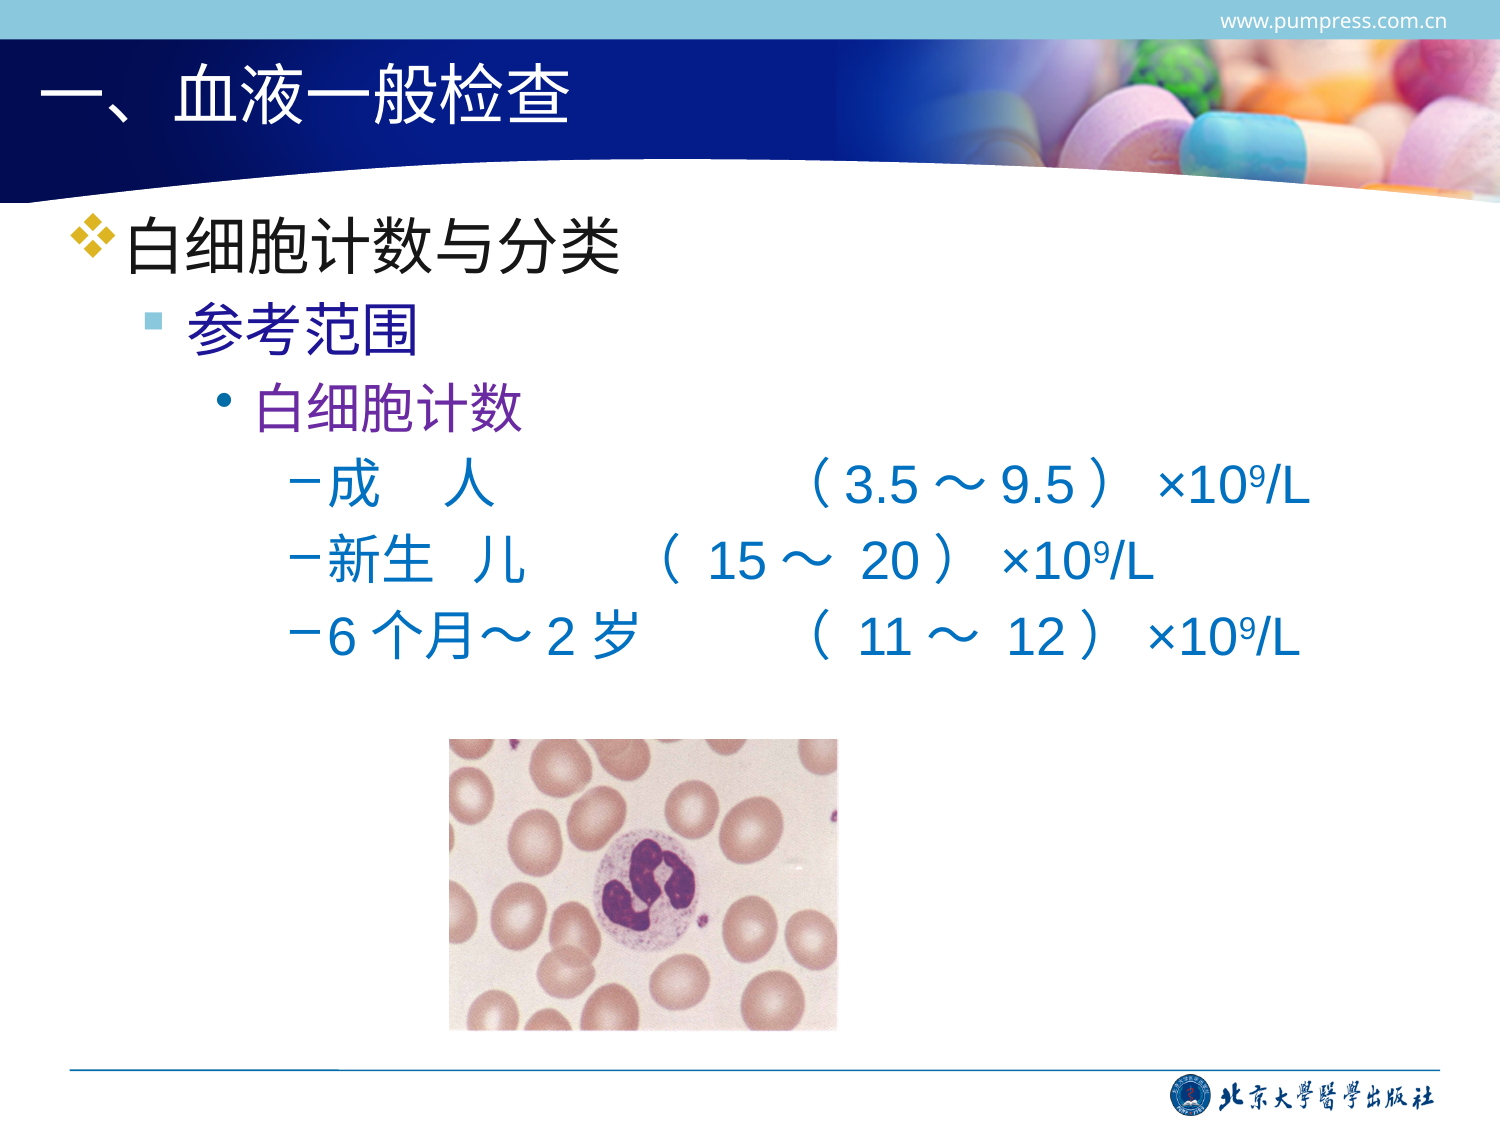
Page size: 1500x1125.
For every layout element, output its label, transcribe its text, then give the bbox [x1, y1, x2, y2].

title 一、血液一般检查 [23, 46, 1349, 140]
slide_number www.pumpress.com.cn [1024, 0, 1463, 38]
list 白细胞计数与分类 参考范围 白细胞计数 成 人 （3.5～9.5）×109/L 新生 儿 （ 15～ 20）×109/L 6个月～2岁 （ 11～ 12）×109/L [49, 198, 1463, 1026]
picture [449, 739, 839, 1032]
picture [1170, 1074, 1436, 1118]
picture [0, 40, 1500, 203]
